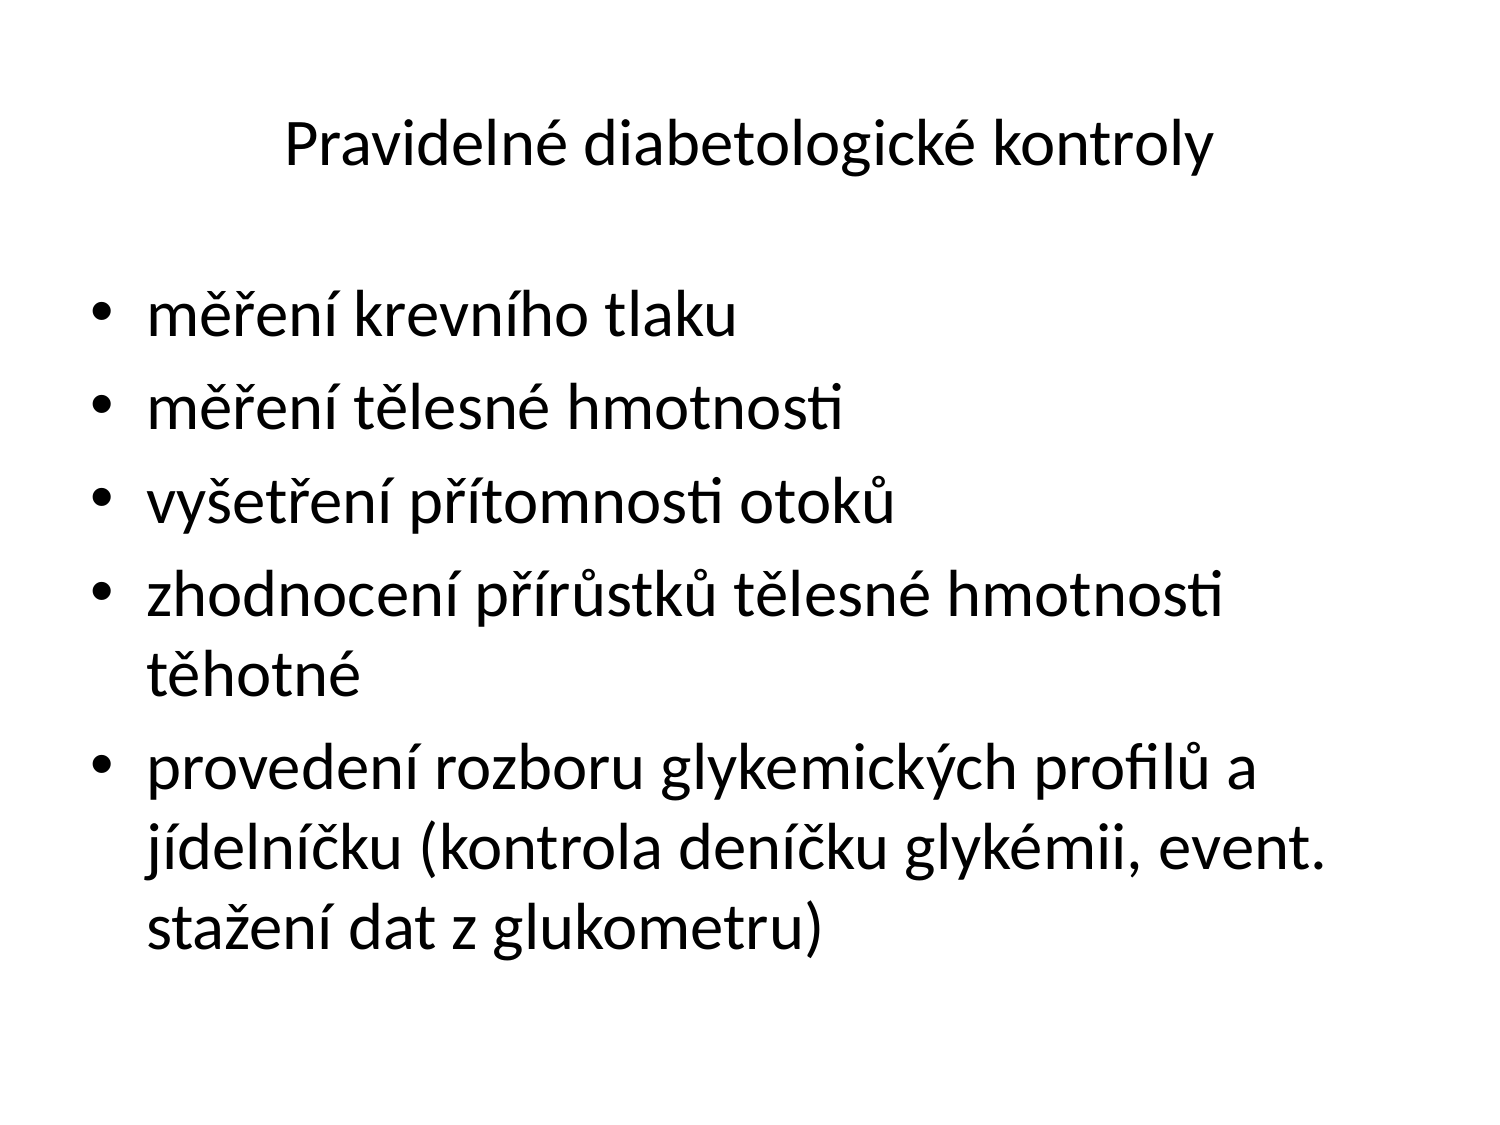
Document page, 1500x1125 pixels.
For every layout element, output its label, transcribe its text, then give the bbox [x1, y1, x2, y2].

list měření krevního tlaku měření tělesné hmotnosti vyšetření přítomnosti otoků zhodnocení přírůstků tělesné hmotnosti těhotné provedení rozboru glykemických profilů a jídelníčku (kontrola deníčku glykémii, event. stažení dat z glukometru) [75, 262, 1425, 1005]
title Pravidelné diabetologické kontroly [75, 45, 1425, 233]
